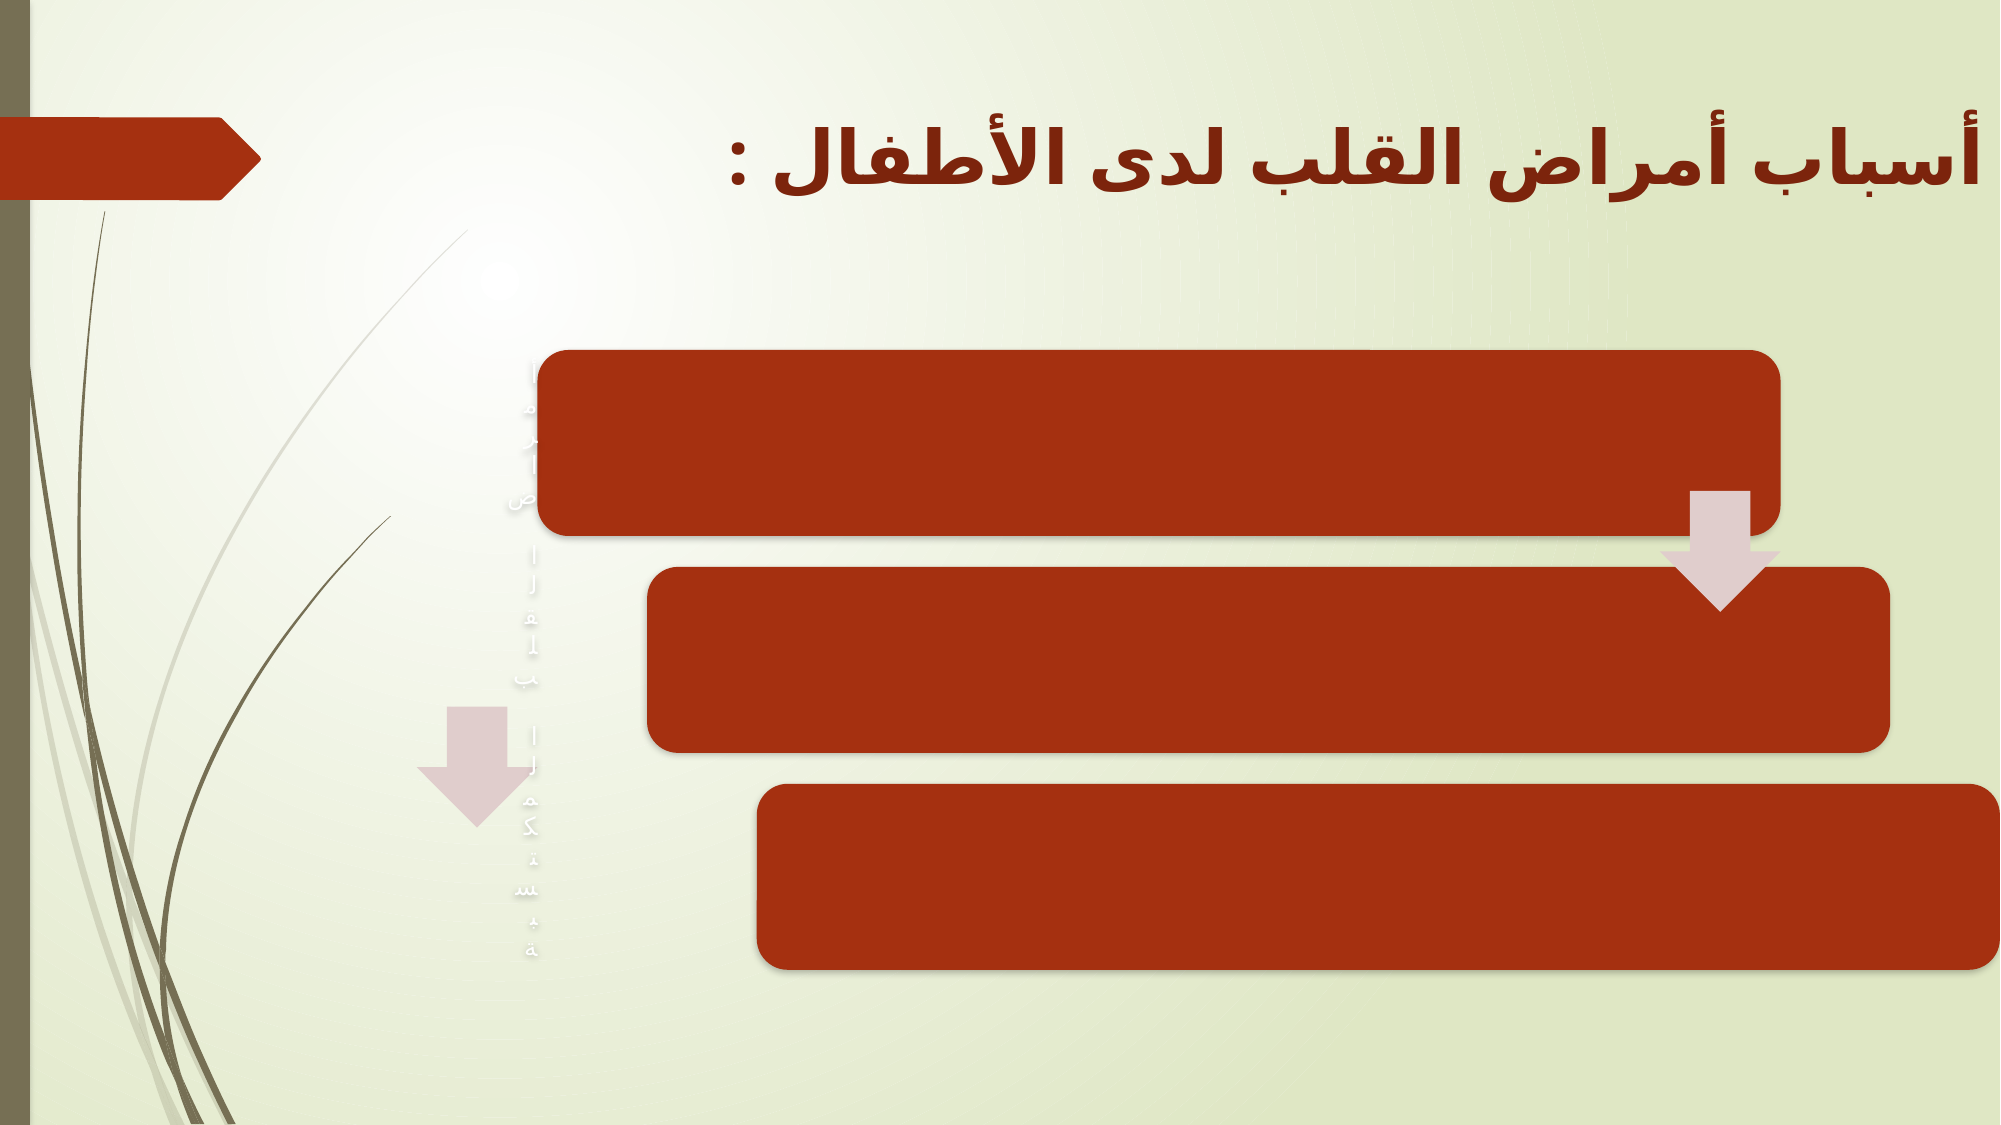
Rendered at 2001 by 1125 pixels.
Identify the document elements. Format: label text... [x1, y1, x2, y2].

title أسباب أمراض القلب لدى الأطفال : [537, 102, 2000, 313]
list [537, 349, 2000, 971]
